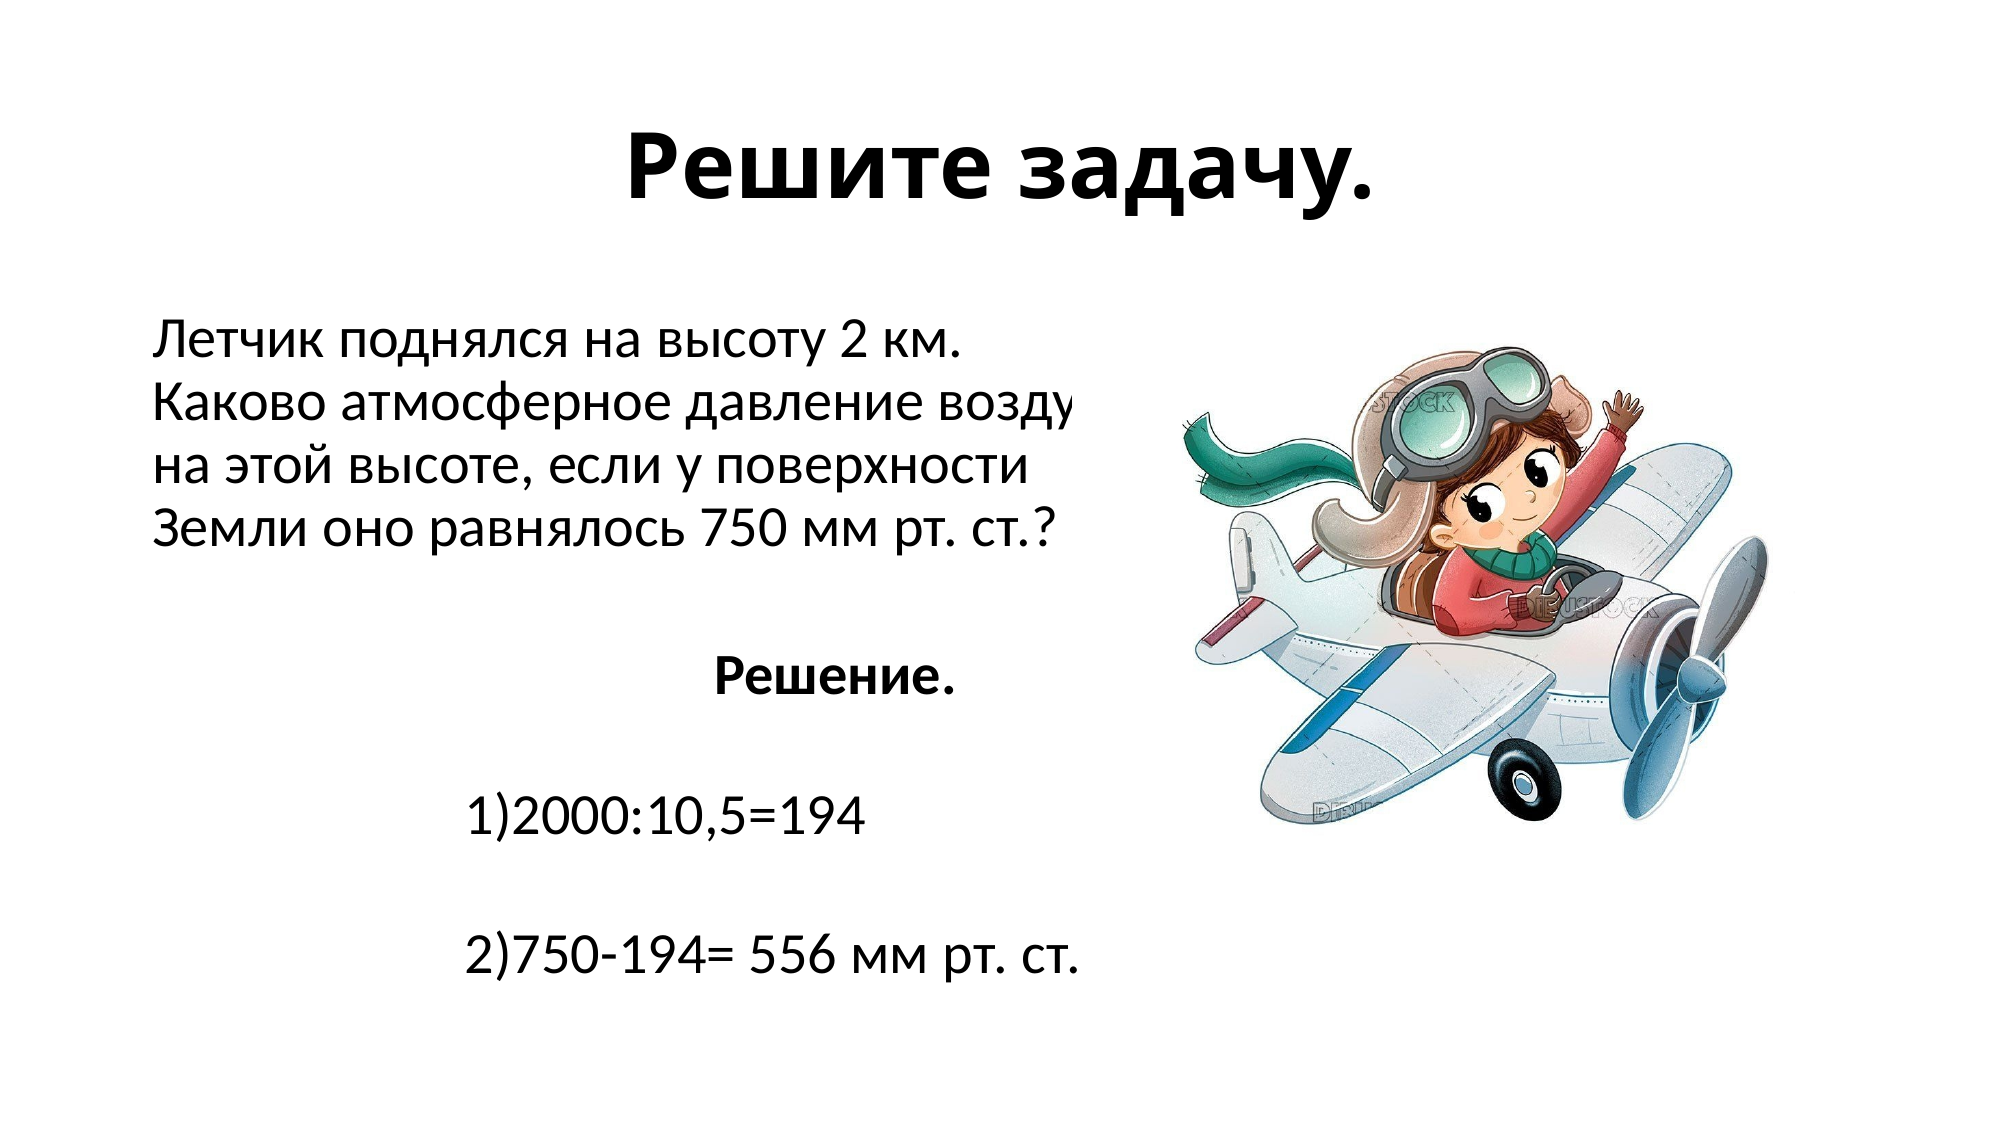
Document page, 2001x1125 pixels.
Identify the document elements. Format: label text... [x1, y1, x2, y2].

picture [1072, 299, 1893, 879]
list Летчик поднялся на высоту 2 км. Каково атмосферное давление воздуха на этой высоте, если у поверхности Земли оно равнялось 750 мм рт. ст.? [137, 299, 1072, 607]
title Решите задачу. [137, 59, 1863, 278]
text_box Решение. 1)2000:10,5=194 2)750-194= 556 мм рт. ст. [450, 628, 1221, 1039]
